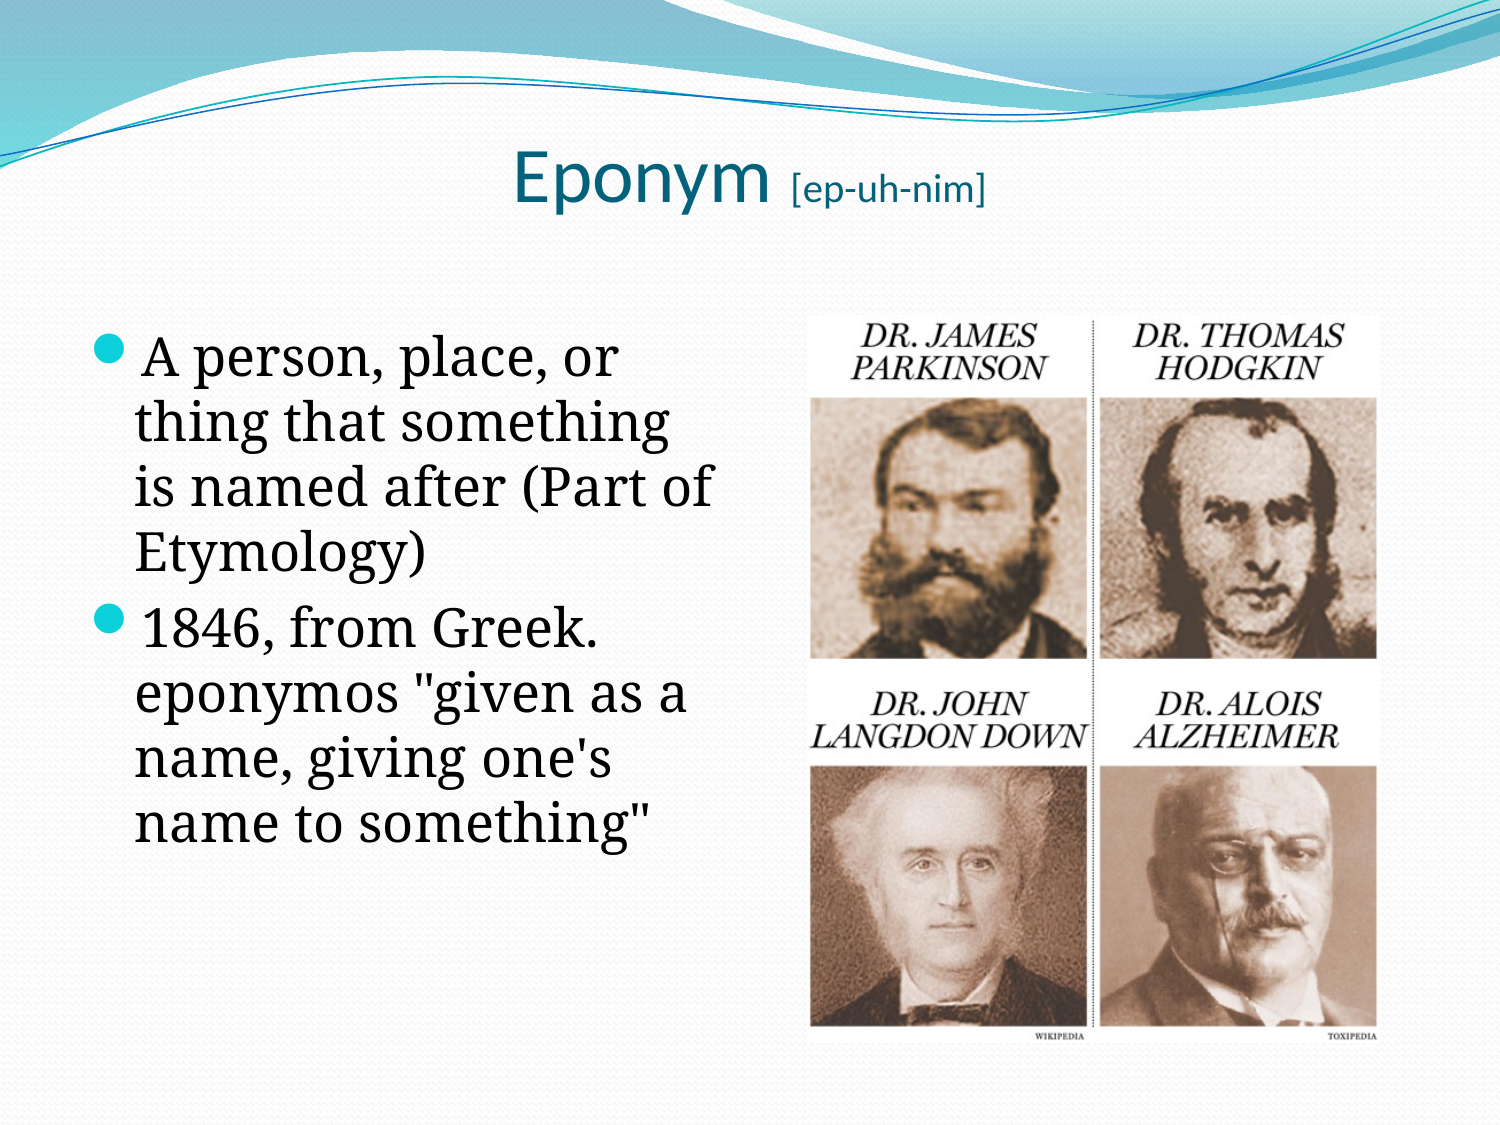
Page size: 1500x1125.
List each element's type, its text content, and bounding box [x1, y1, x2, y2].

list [807, 314, 1380, 1043]
title Eponym [ep-uh-nim] [75, 115, 1425, 303]
list A person, place, or thing that something is named after (Part of Etymology) 1846, from Greek. eponymos "given as a name, giving one's name to something" [75, 314, 738, 1043]
